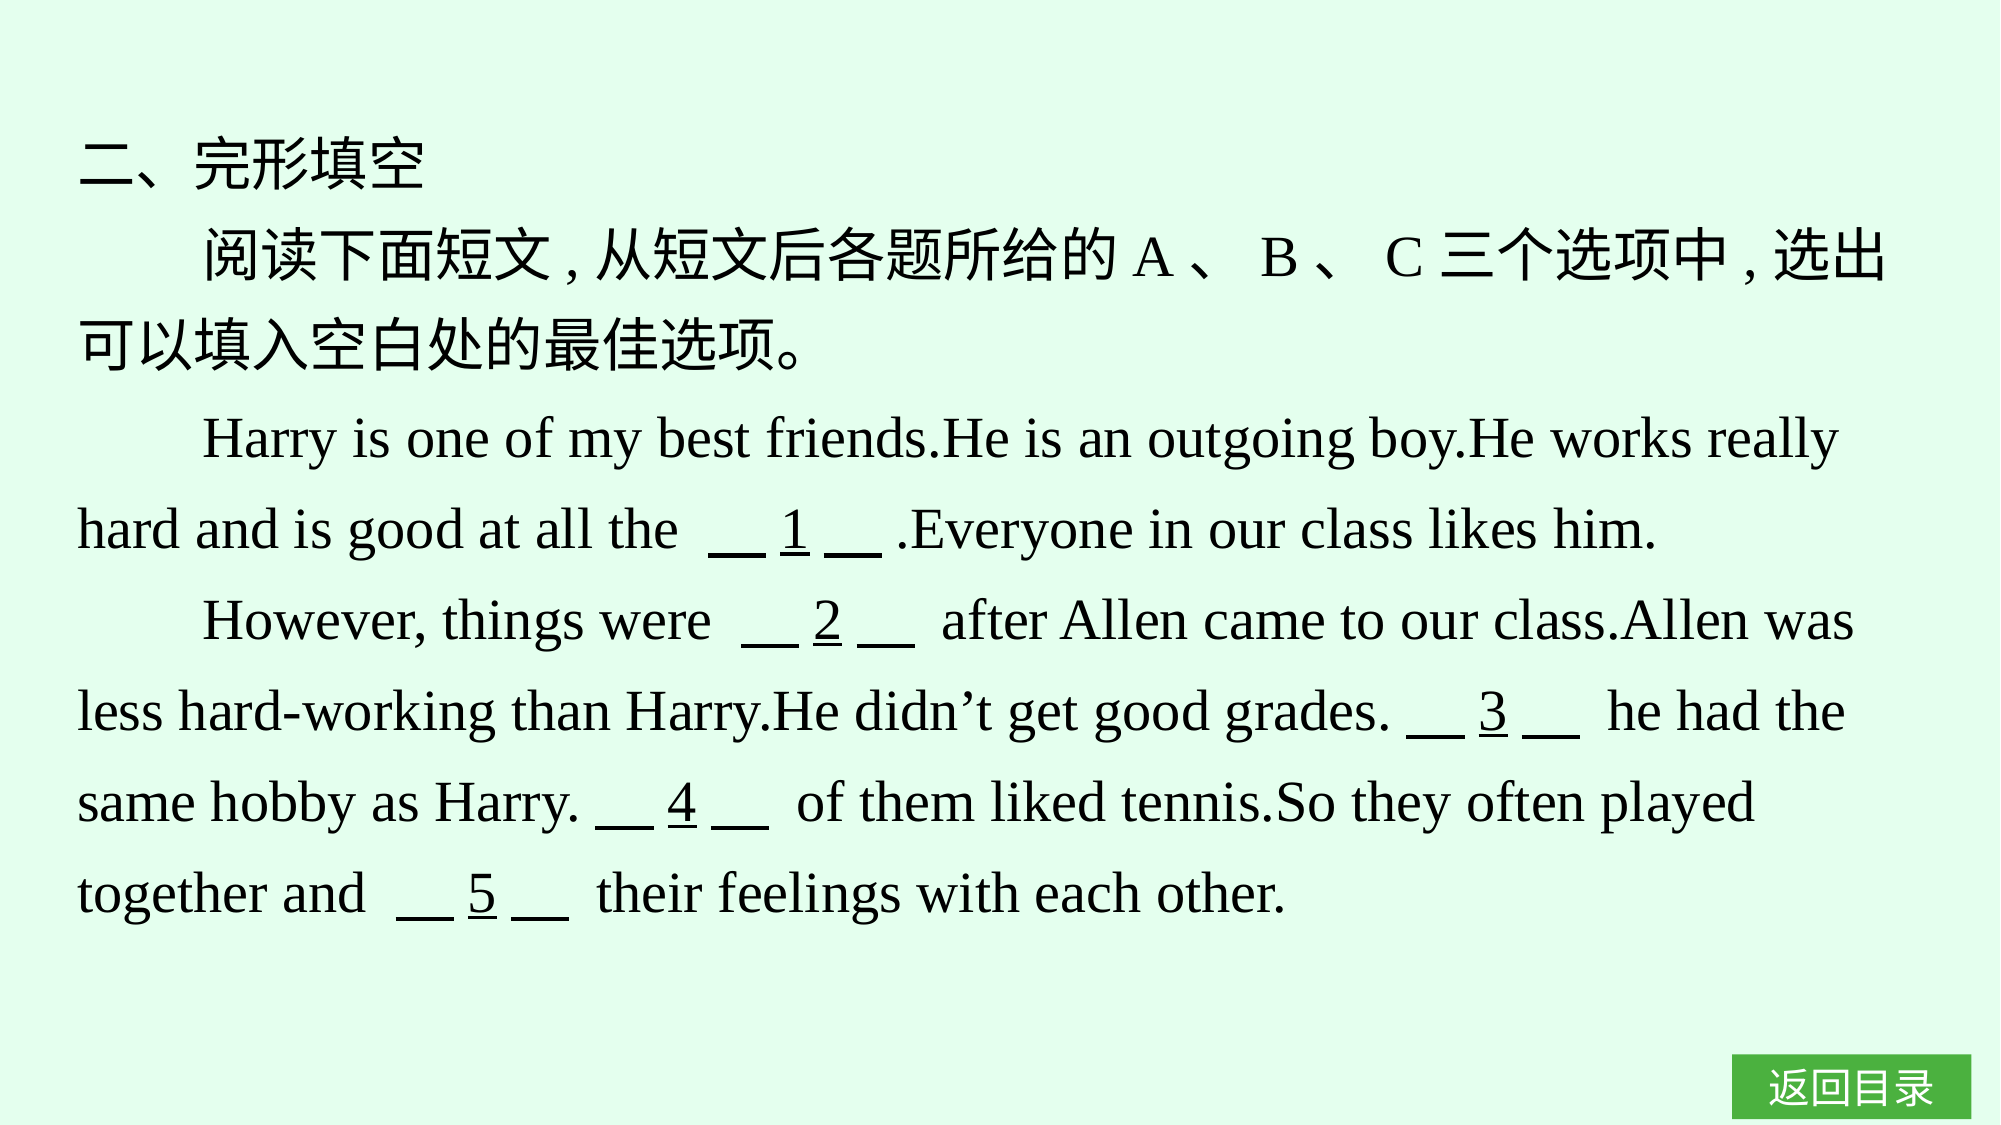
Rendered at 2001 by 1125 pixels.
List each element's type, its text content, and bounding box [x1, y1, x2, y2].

text_box 二、完形填空 阅读下面短文,从短文后各题所给的A、B、C三个选项中,选出可以填入空白处的最佳选项。 Harry is one of my best friends.He is an outgoing boy.He works really hard and is good at all the 1 .Everyone in our class likes him. However, things were 2 after Allen came to our class.Allen was less hard-working than Harry.He didn’t get good grades. 3 he had the same hobby as Harry. 4 of them liked tennis.So they often played together and 5 their feelings with each other. [62, 98, 1938, 932]
